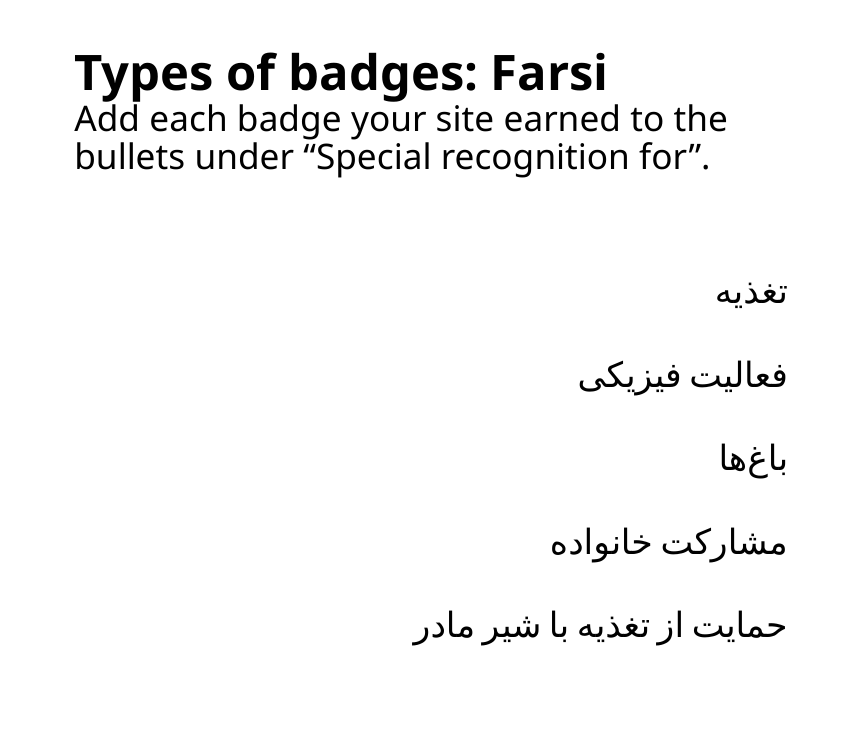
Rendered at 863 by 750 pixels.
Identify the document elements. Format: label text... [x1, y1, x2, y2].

title Types of badges: Farsi Add each badge your site earned to the bullets under “Special recognition for”. [59, 39, 804, 185]
list تغذیه فعالیت فیزیکی باغ‌ها مشارکت خانواده حمایت از تغذیه با شیر مادر [59, 185, 804, 654]
